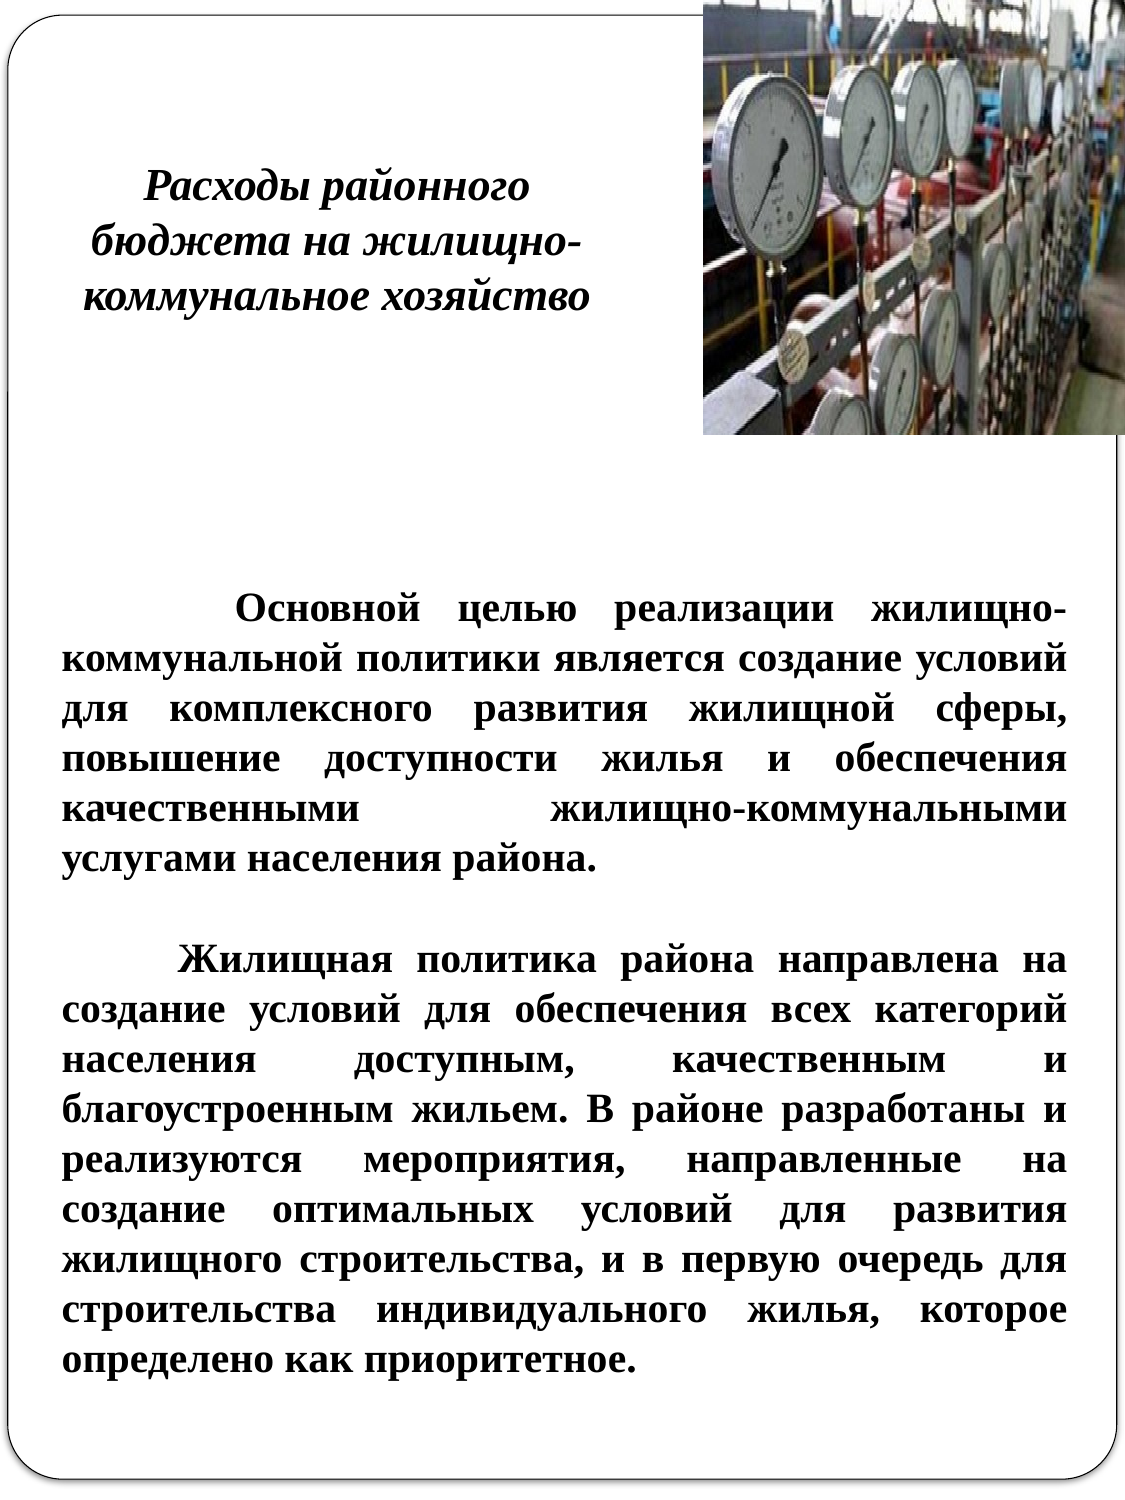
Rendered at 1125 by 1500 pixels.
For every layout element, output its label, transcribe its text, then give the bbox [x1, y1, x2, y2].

text_box Расходы районного бюджета на жилищно-коммунальное хозяйство [66, 147, 608, 328]
text_box Основной целью реализации жилищно-коммунальной политики является создание условий для комплексного развития жилищной сферы, повышение доступности жилья и обеспечения качественными жилищно-коммунальными услугами населения района. Жилищная политика района направлена на создание условий для обеспечения всех категорий населения доступным, качественным и благоустроенным жильем. В районе разработаны и реализуются мероприятия, направленные на создание оптимальных условий для развития жилищного строительства, и в первую очередь для строительства индивидуального жилья, которое определено как приоритетное. [46, 572, 1083, 1388]
picture [703, 0, 1125, 435]
